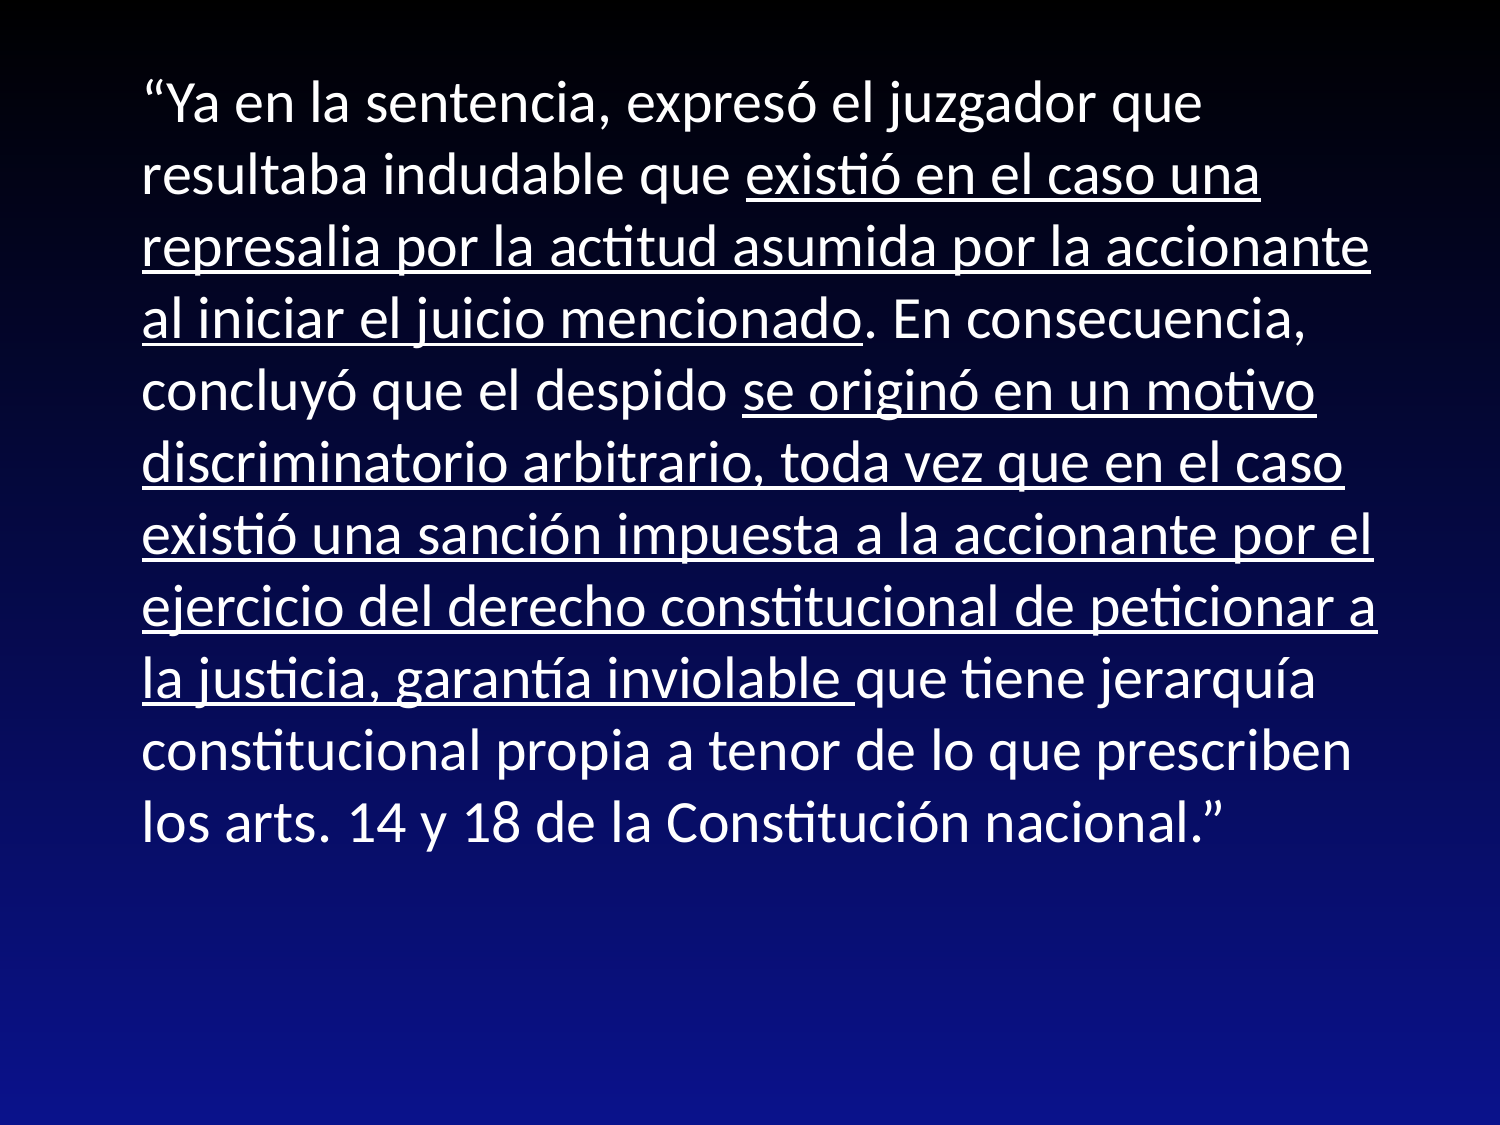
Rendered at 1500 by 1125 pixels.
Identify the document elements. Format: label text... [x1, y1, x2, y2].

list “Ya en la sentencia, expresó el juzgador que resultaba indudable que existió en el caso una represalia por la actitud asumida por la accionante al iniciar el juicio mencionado. En consecuencia, concluyó que el despido se originó en un motivo discriminatorio arbitrario, toda vez que en el caso existió una sanción impuesta a la accionante por el ejercicio del derecho constitucional de peticionar a la justicia, garantía inviolable que tiene jerarquía constitucional propia a tenor de lo que prescriben los arts. 14 y 18 de la Constitución nacional.” [74, 30, 1426, 1006]
